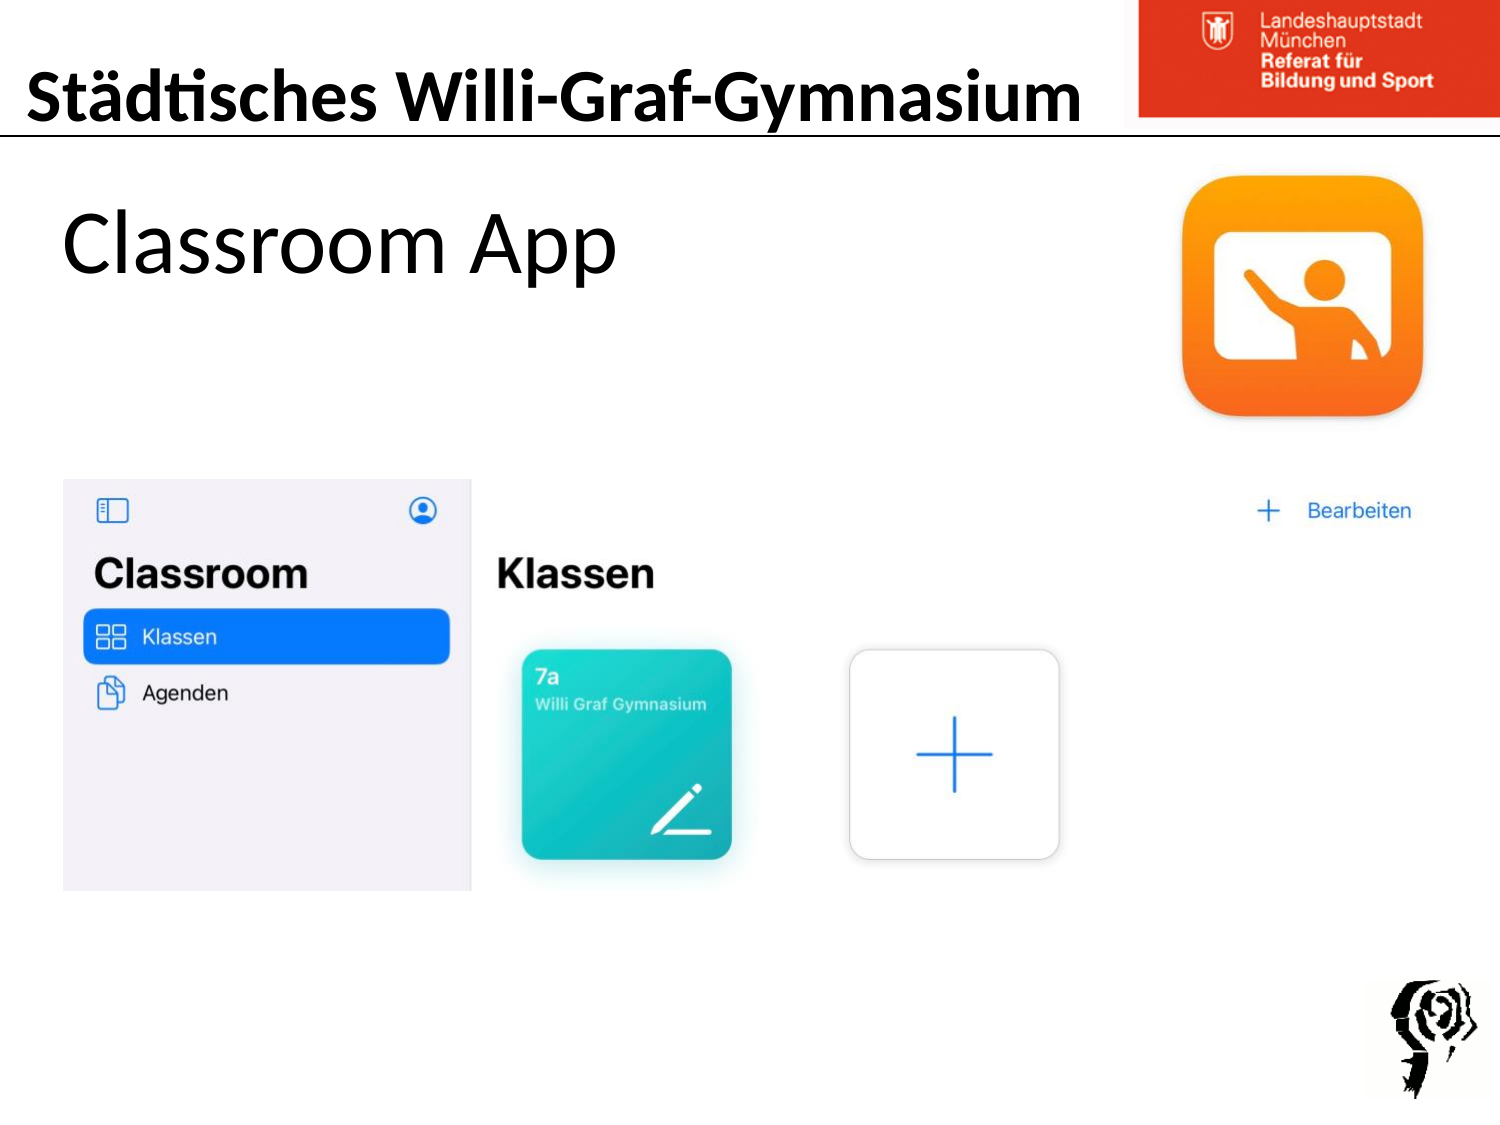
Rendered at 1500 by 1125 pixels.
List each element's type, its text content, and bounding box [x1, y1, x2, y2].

picture [1366, 980, 1491, 1099]
picture [1124, 0, 1500, 129]
title Classroom App [47, 174, 1158, 416]
picture [1163, 164, 1453, 440]
picture [62, 479, 1438, 892]
